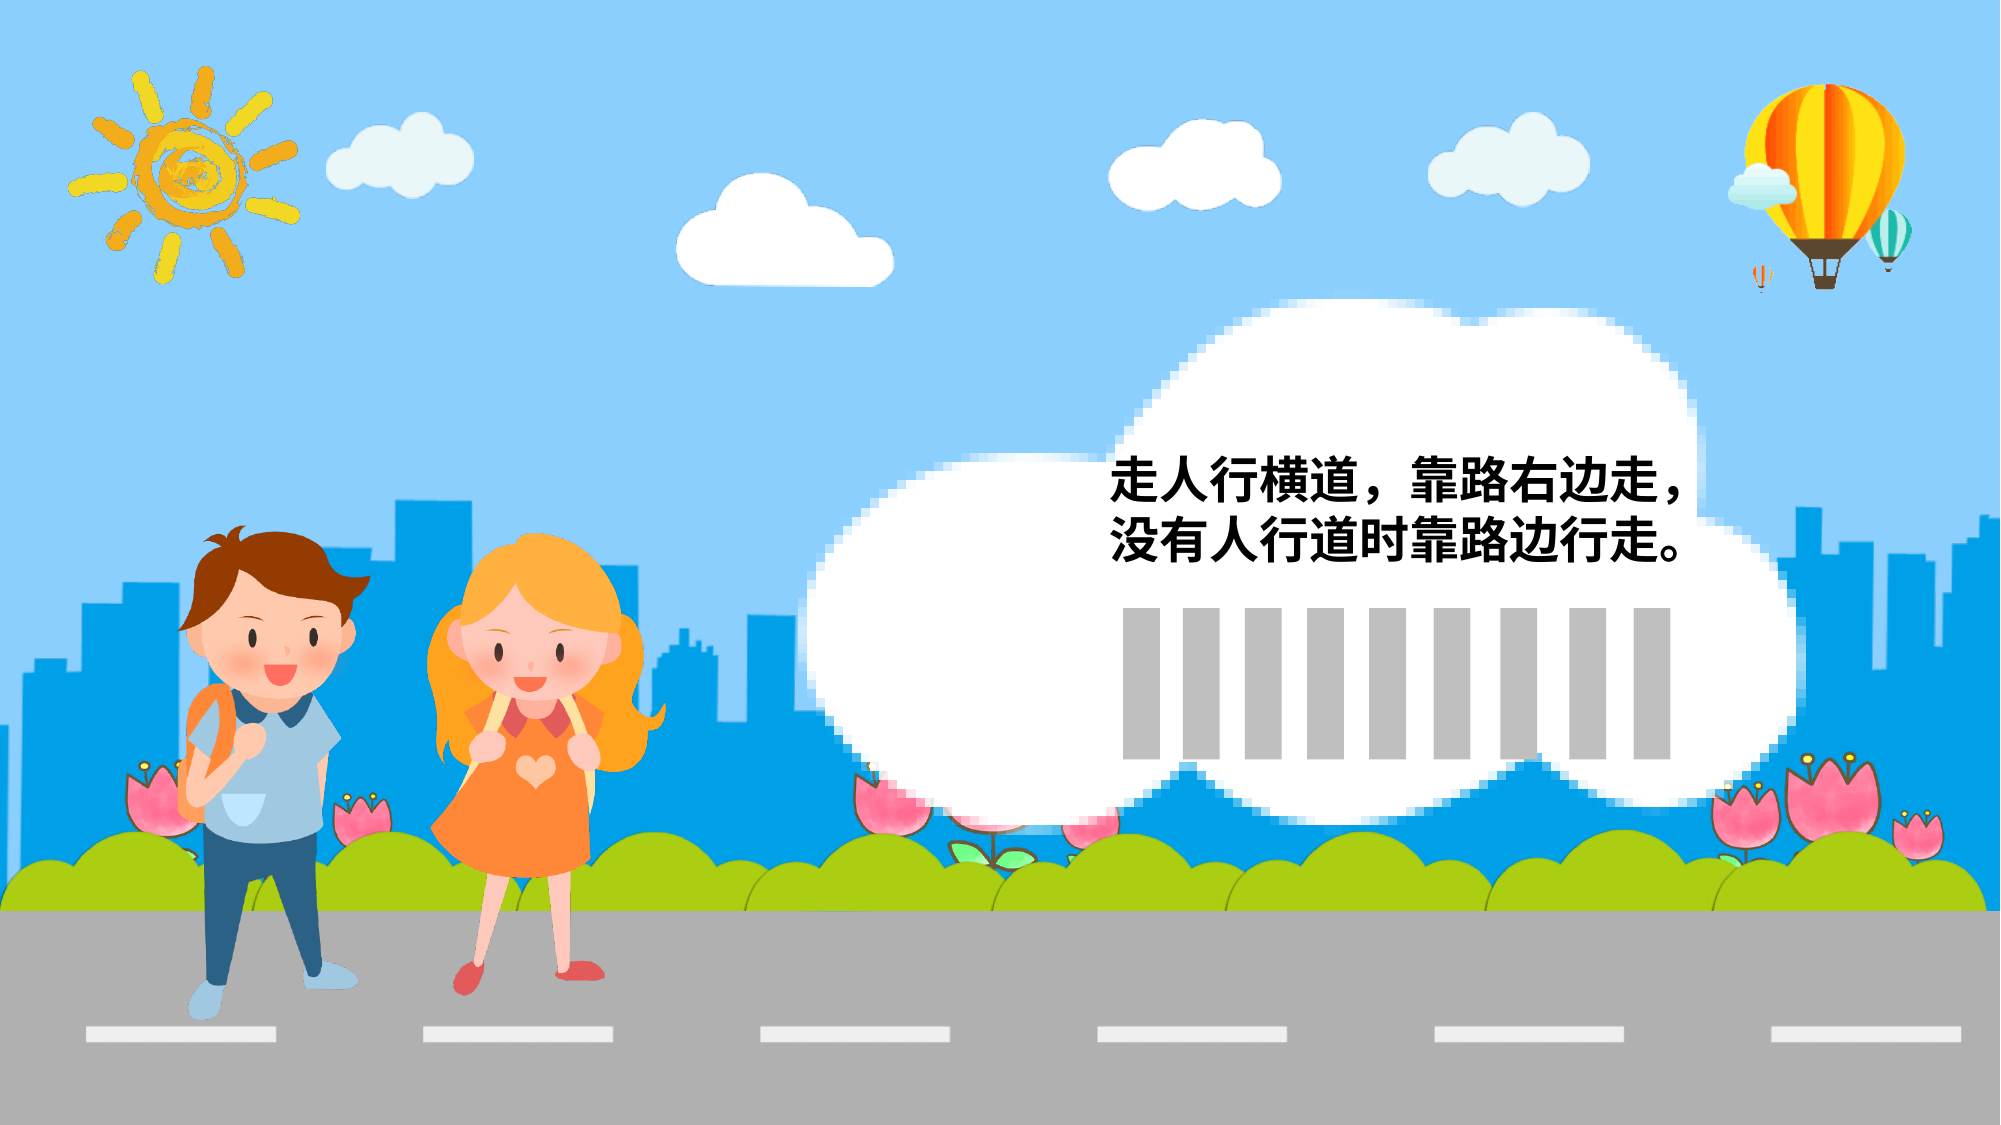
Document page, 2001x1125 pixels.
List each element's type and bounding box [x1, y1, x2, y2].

picture [675, 172, 895, 287]
picture [1428, 112, 1590, 208]
text_box [1123, 608, 1671, 760]
picture [1754, 782, 1762, 793]
picture [68, 66, 300, 284]
picture [1108, 118, 1282, 212]
picture [0, 40, 2001, 1125]
picture [326, 112, 474, 199]
